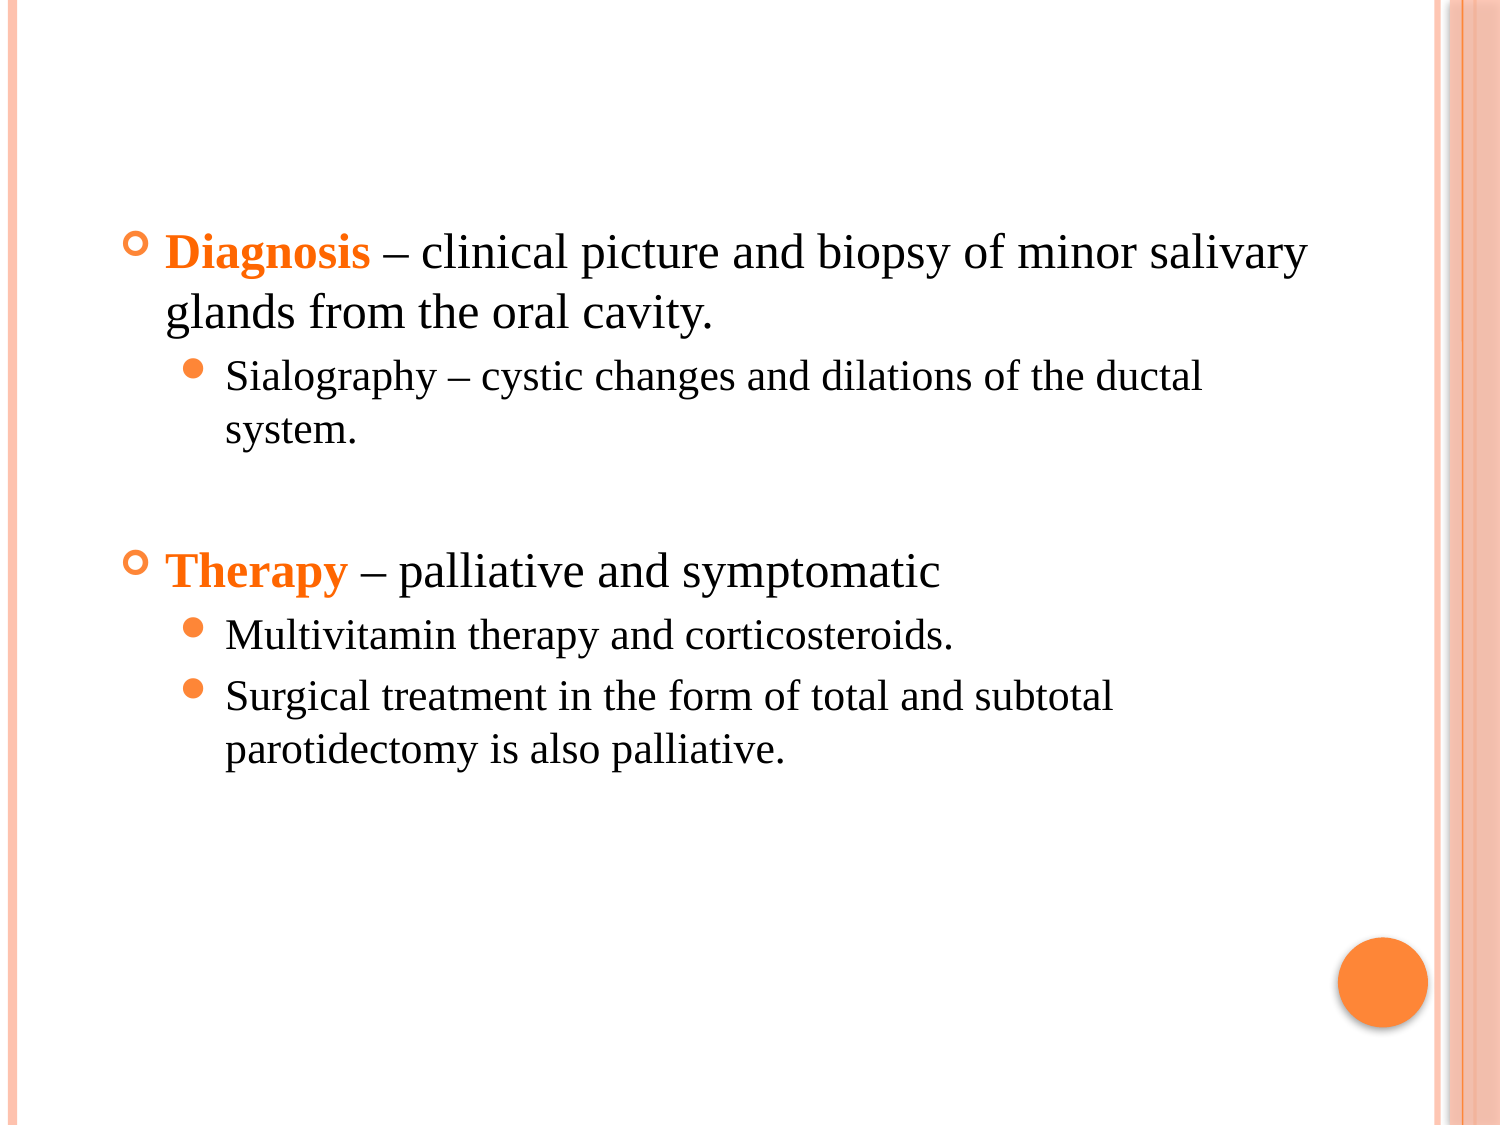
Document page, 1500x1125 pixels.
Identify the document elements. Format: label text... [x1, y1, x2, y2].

list Diagnosis – clinical picture and biopsy of minor salivary glands from the oral cavity. Sialography – cystic changes and dilations of the ductal system. Therapy – palliative and symptomatic Multivitamin therapy and corticosteroids. Surgical treatment in the form of total and subtotal parotidectomy is also palliative. [105, 210, 1325, 868]
